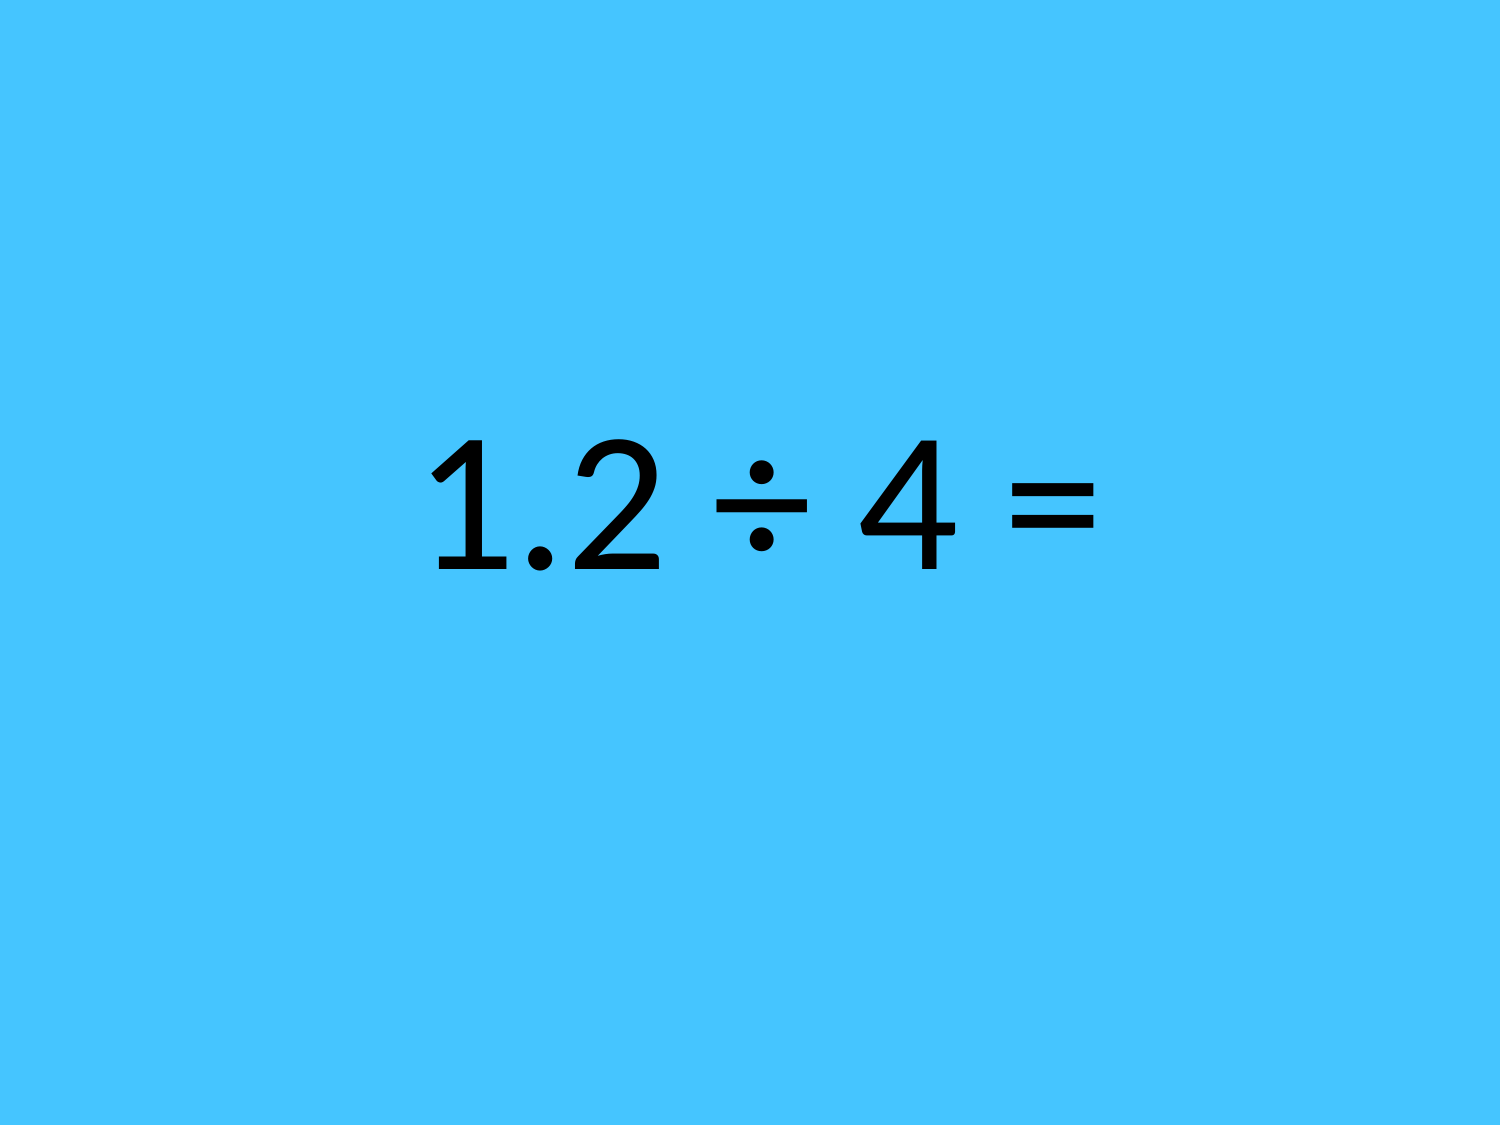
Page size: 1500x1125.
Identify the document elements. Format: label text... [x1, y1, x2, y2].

text_box 1.2 ÷ 4 = [399, 362, 1138, 618]
